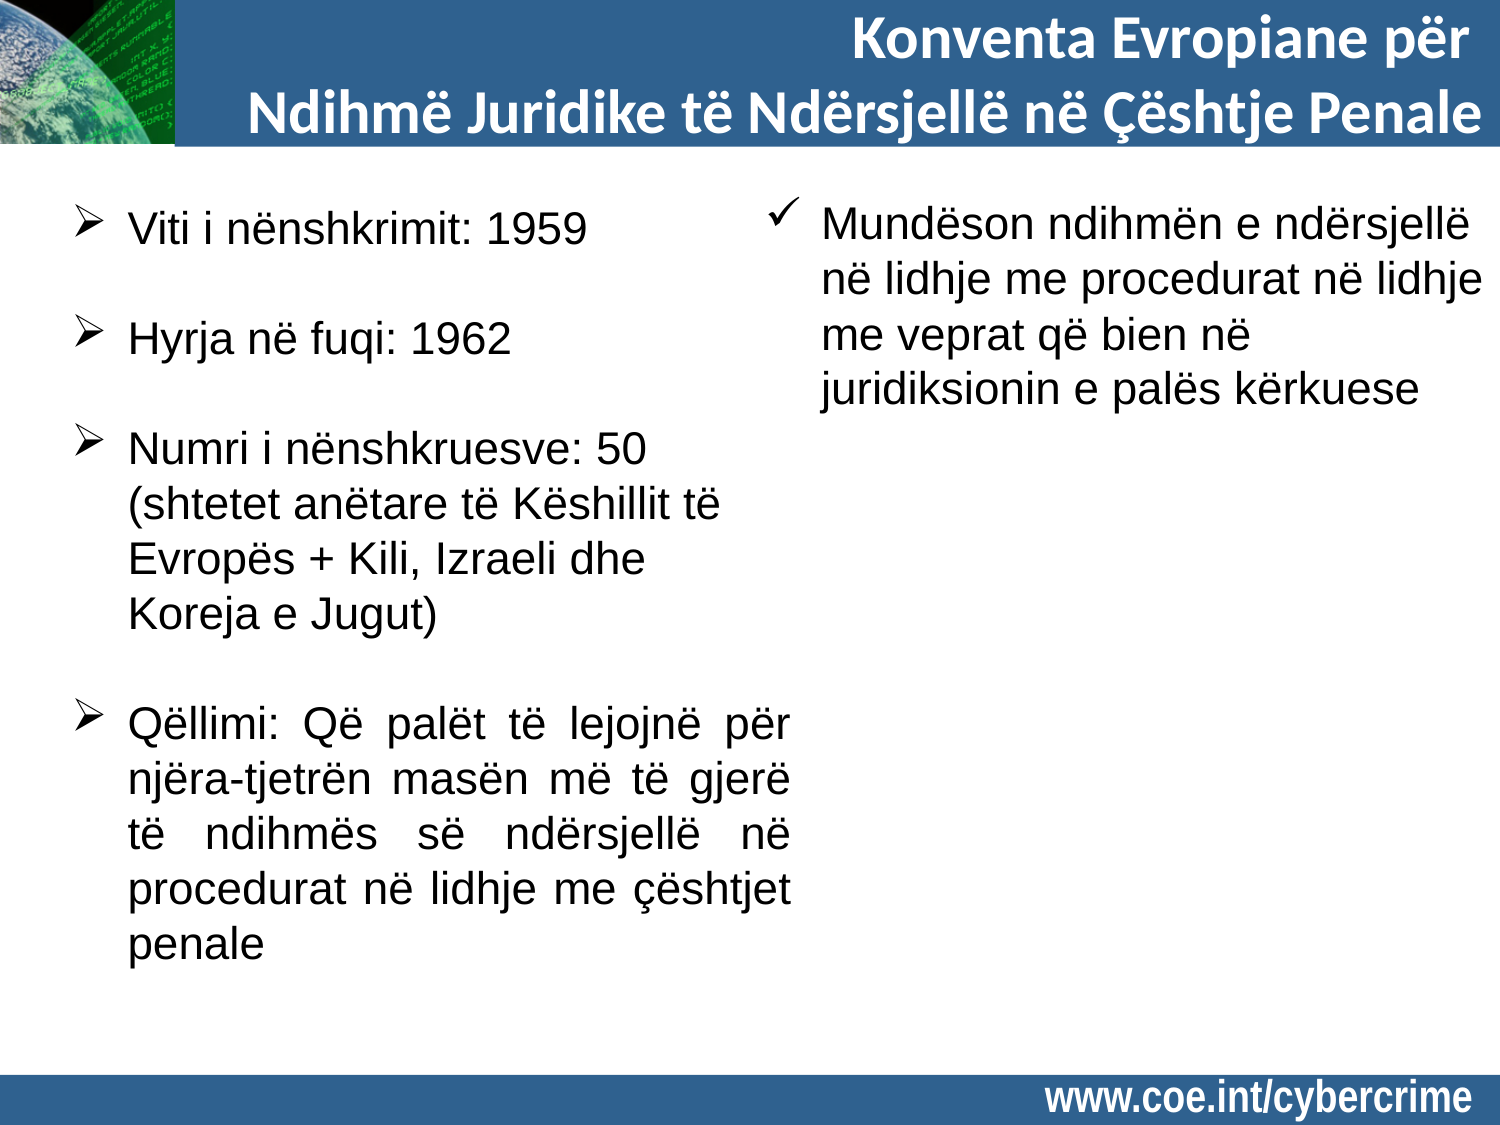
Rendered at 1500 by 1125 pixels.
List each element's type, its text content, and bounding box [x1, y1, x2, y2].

text_box Konventa Evropiane për Ndihmë Juridike të Ndërsjellë në Çështje Penale [177, 0, 1500, 149]
text_box www.coe.int/cybercrime [1030, 1059, 1500, 1125]
text_box Mundëson ndihmën e ndërsjellë në lidhje me procedurat në lidhje me veprat që bien në juridiksionin e palës kërkuese [749, 186, 1500, 422]
text_box Viti i nënshkrimit: 1959 Hyrja në fuqi: 1962 Numri i nënshkruesve: 50 (shtetet anëtare të Këshillit të Evropës + Kili, Izraeli dhe Koreja e Jugut) Qëllimi: Që palët të lejojnë për njëra-tjetrën masën më të gjerë të ndihmës së ndërsjellë në procedurat në lidhje me çështjet penale [56, 191, 807, 1086]
picture [0, 0, 175, 144]
text_box [0, 1073, 1030, 1125]
